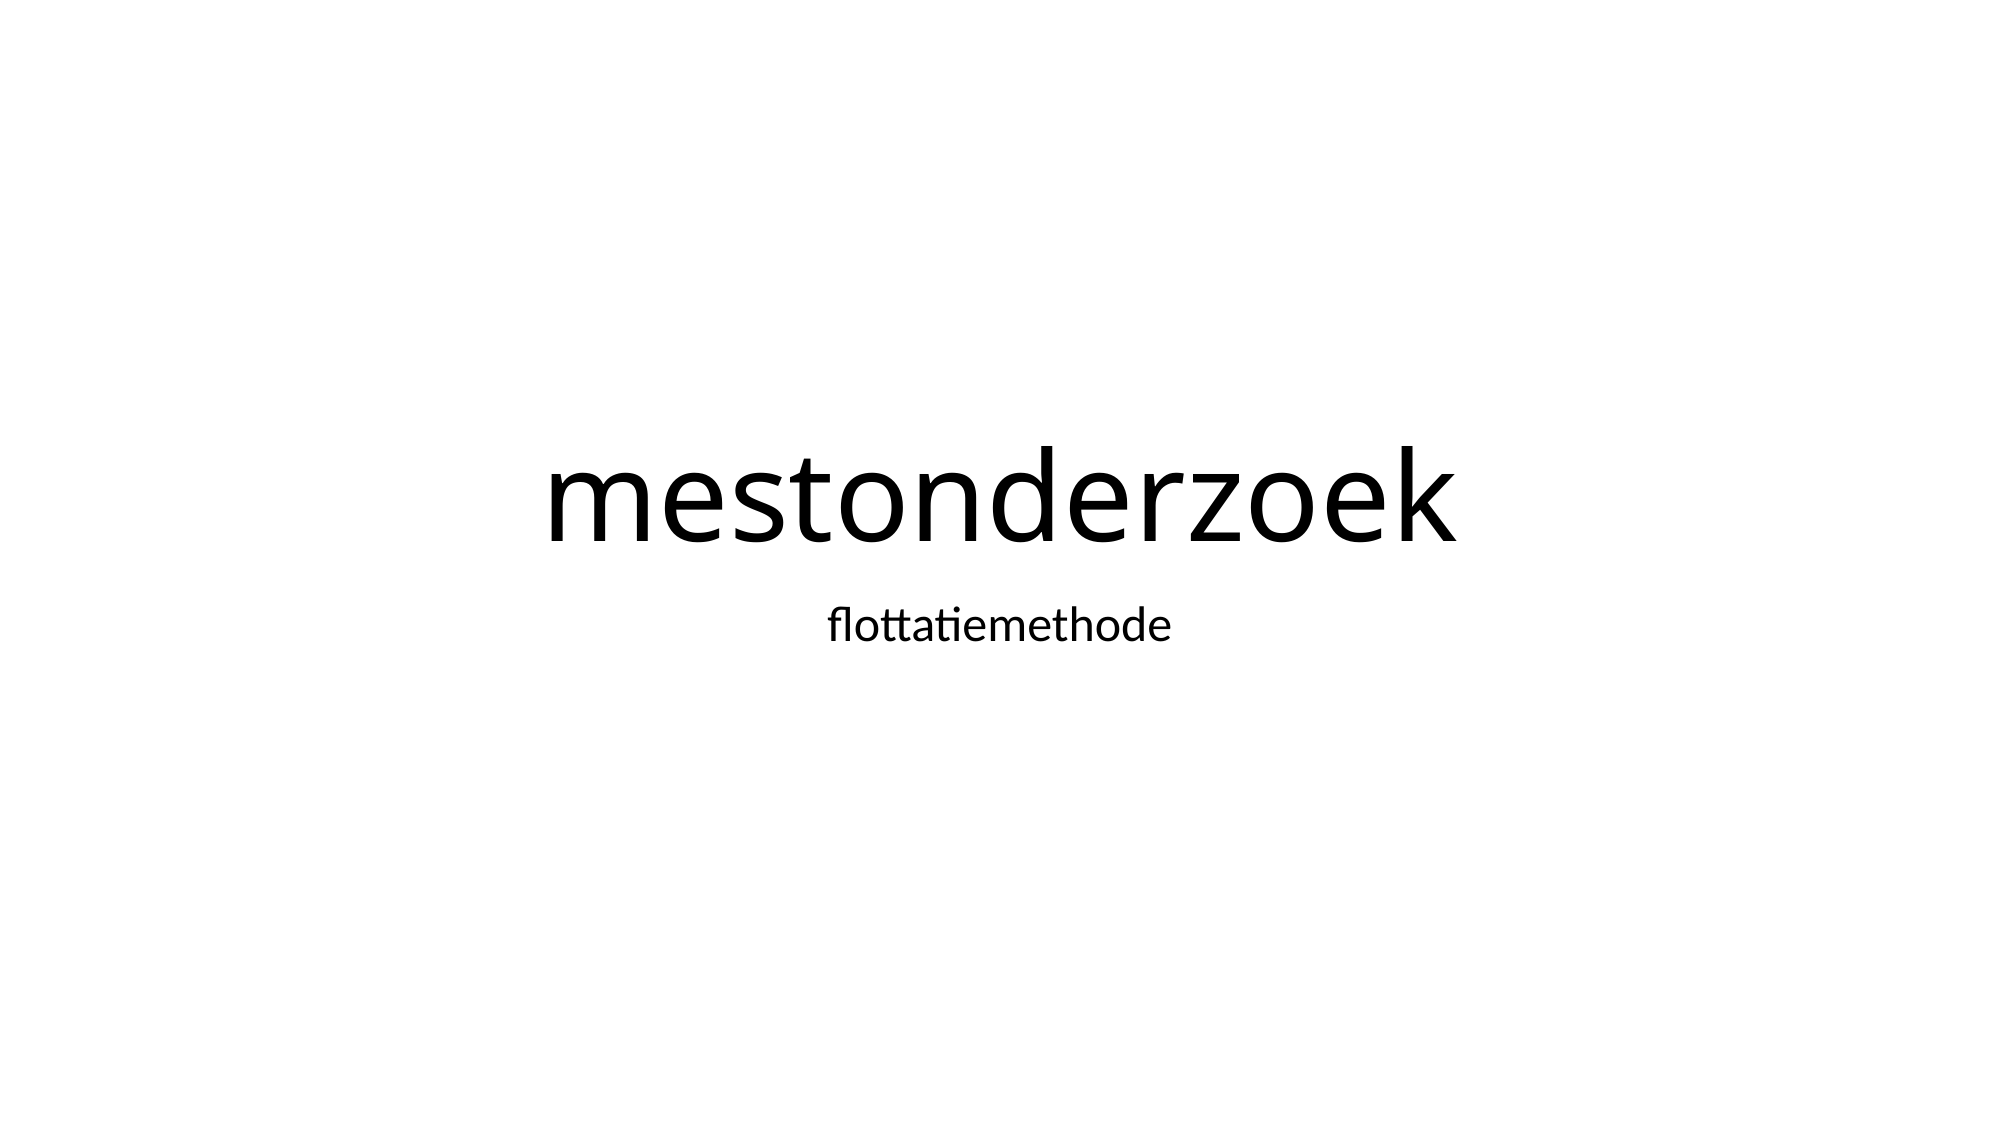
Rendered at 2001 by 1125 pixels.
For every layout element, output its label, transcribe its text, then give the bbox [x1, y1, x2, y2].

subtitle flottatiemethode [249, 590, 1750, 863]
title mestonderzoek [249, 184, 1750, 576]
